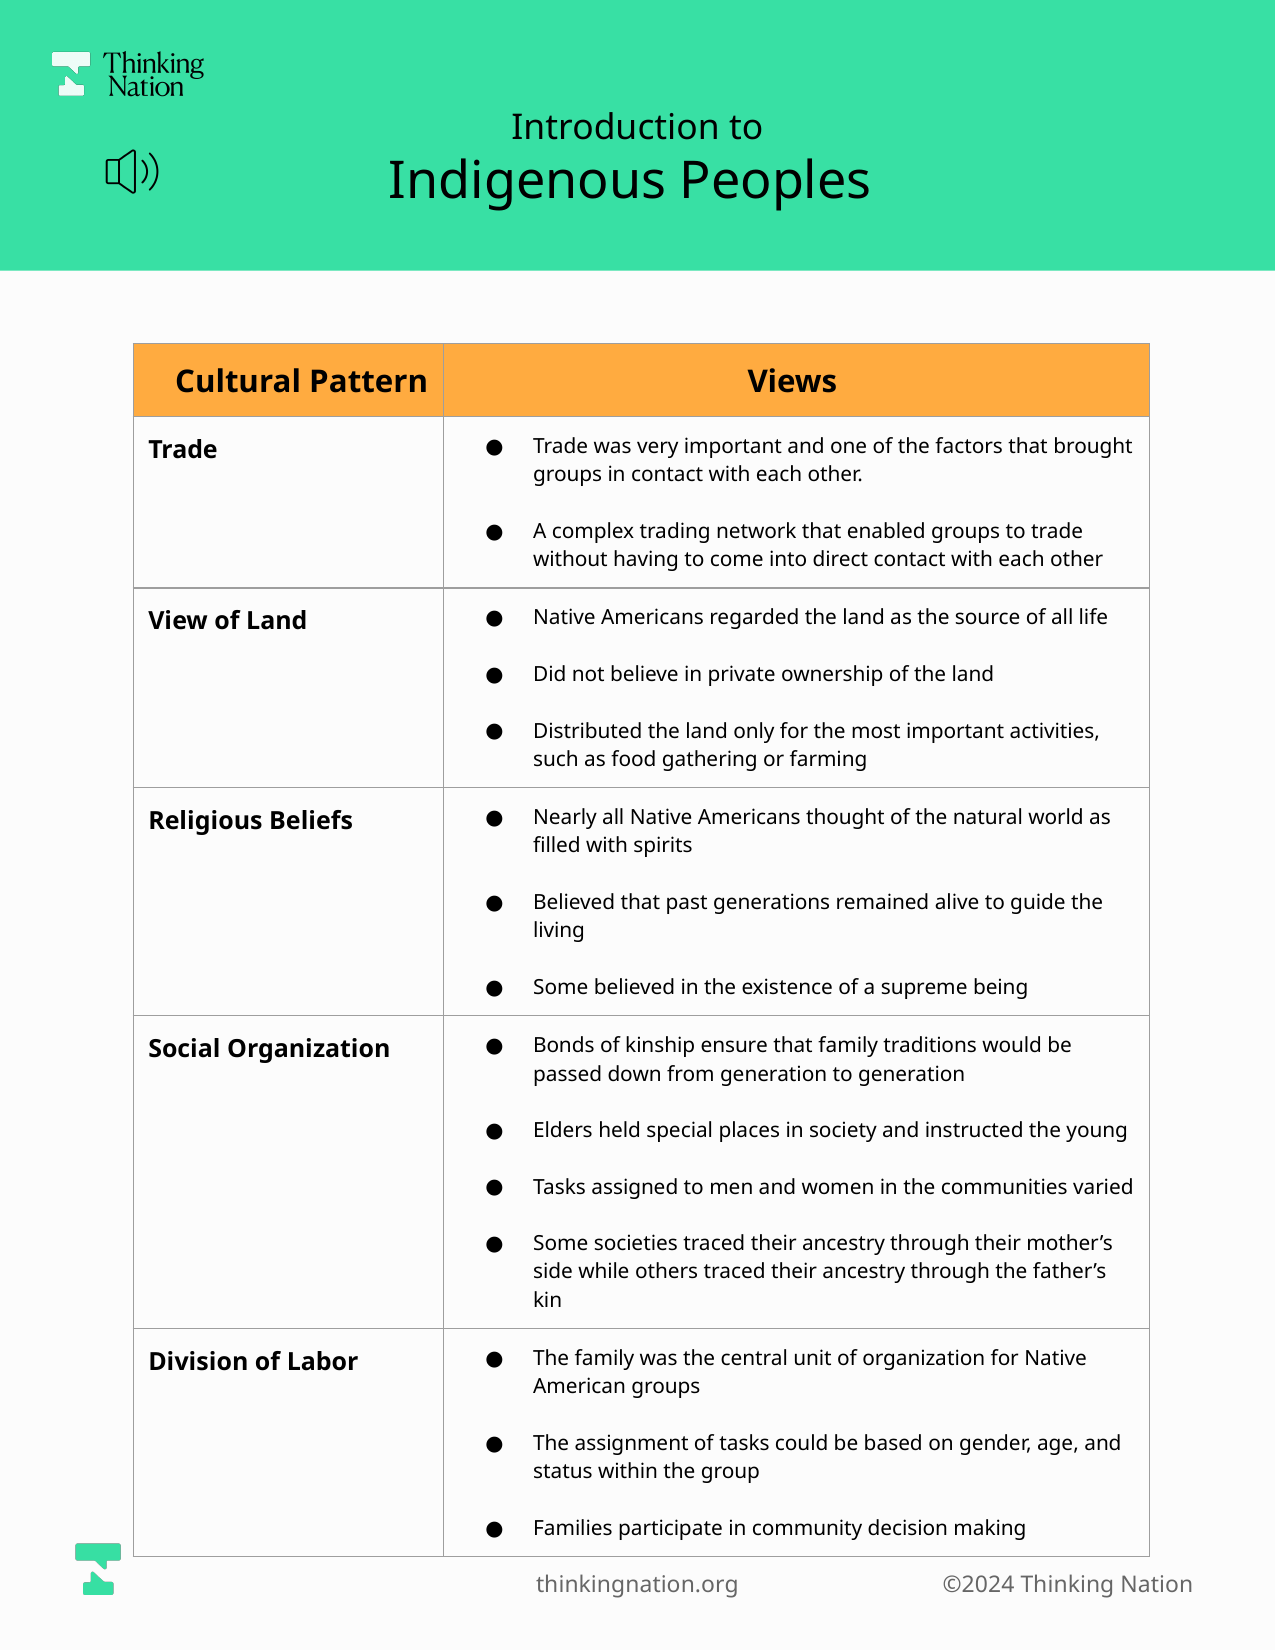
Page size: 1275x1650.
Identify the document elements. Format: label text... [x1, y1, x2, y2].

table_cell Social Organization [134, 1016, 443, 1328]
text_box Introduction to Indigenous Peoples [0, 0, 1275, 271]
text_box thinkingnation.org [486, 1557, 789, 1605]
table_cell Native Americans regarded the land as the source of all life Did not believe in private ownership of the land Distributed the land only for the most important activities, such as food gathering or farming [444, 589, 1149, 787]
table_cell View of Land [134, 589, 443, 787]
table_cell Religious Beliefs [134, 788, 443, 1015]
text_box ©2024 Thinking Nation [907, 1553, 1210, 1605]
table_cell Bonds of kinship ensure that family traditions would be passed down from generation to generation Elders held special places in society and instructed the young Tasks assigned to men and women in the communities varied Some societies traced their ancestry through their mother’s side while others traced their ancestry through the father’s kin [444, 1016, 1149, 1328]
table_header Views [444, 344, 1149, 416]
picture [35, 37, 210, 110]
picture [95, 135, 168, 208]
table_cell Trade [134, 417, 443, 587]
picture [62, 1533, 134, 1605]
table_cell The family was the central unit of organization for Native American groups The assignment of tasks could be based on gender, age, and status within the group Families participate in community decision making [444, 1329, 1149, 1556]
table_header Cultural Pattern [134, 344, 443, 416]
table_cell Division of Labor [134, 1329, 443, 1556]
table_cell Nearly all Native Americans thought of the natural world as filled with spirits Believed that past generations remained alive to guide the living Some believed in the existence of a supreme being [444, 788, 1149, 1015]
table_cell Trade was very important and one of the factors that brought groups in contact with each other. A complex trading network that enabled groups to trade without having to come into direct contact with each other [444, 417, 1149, 587]
